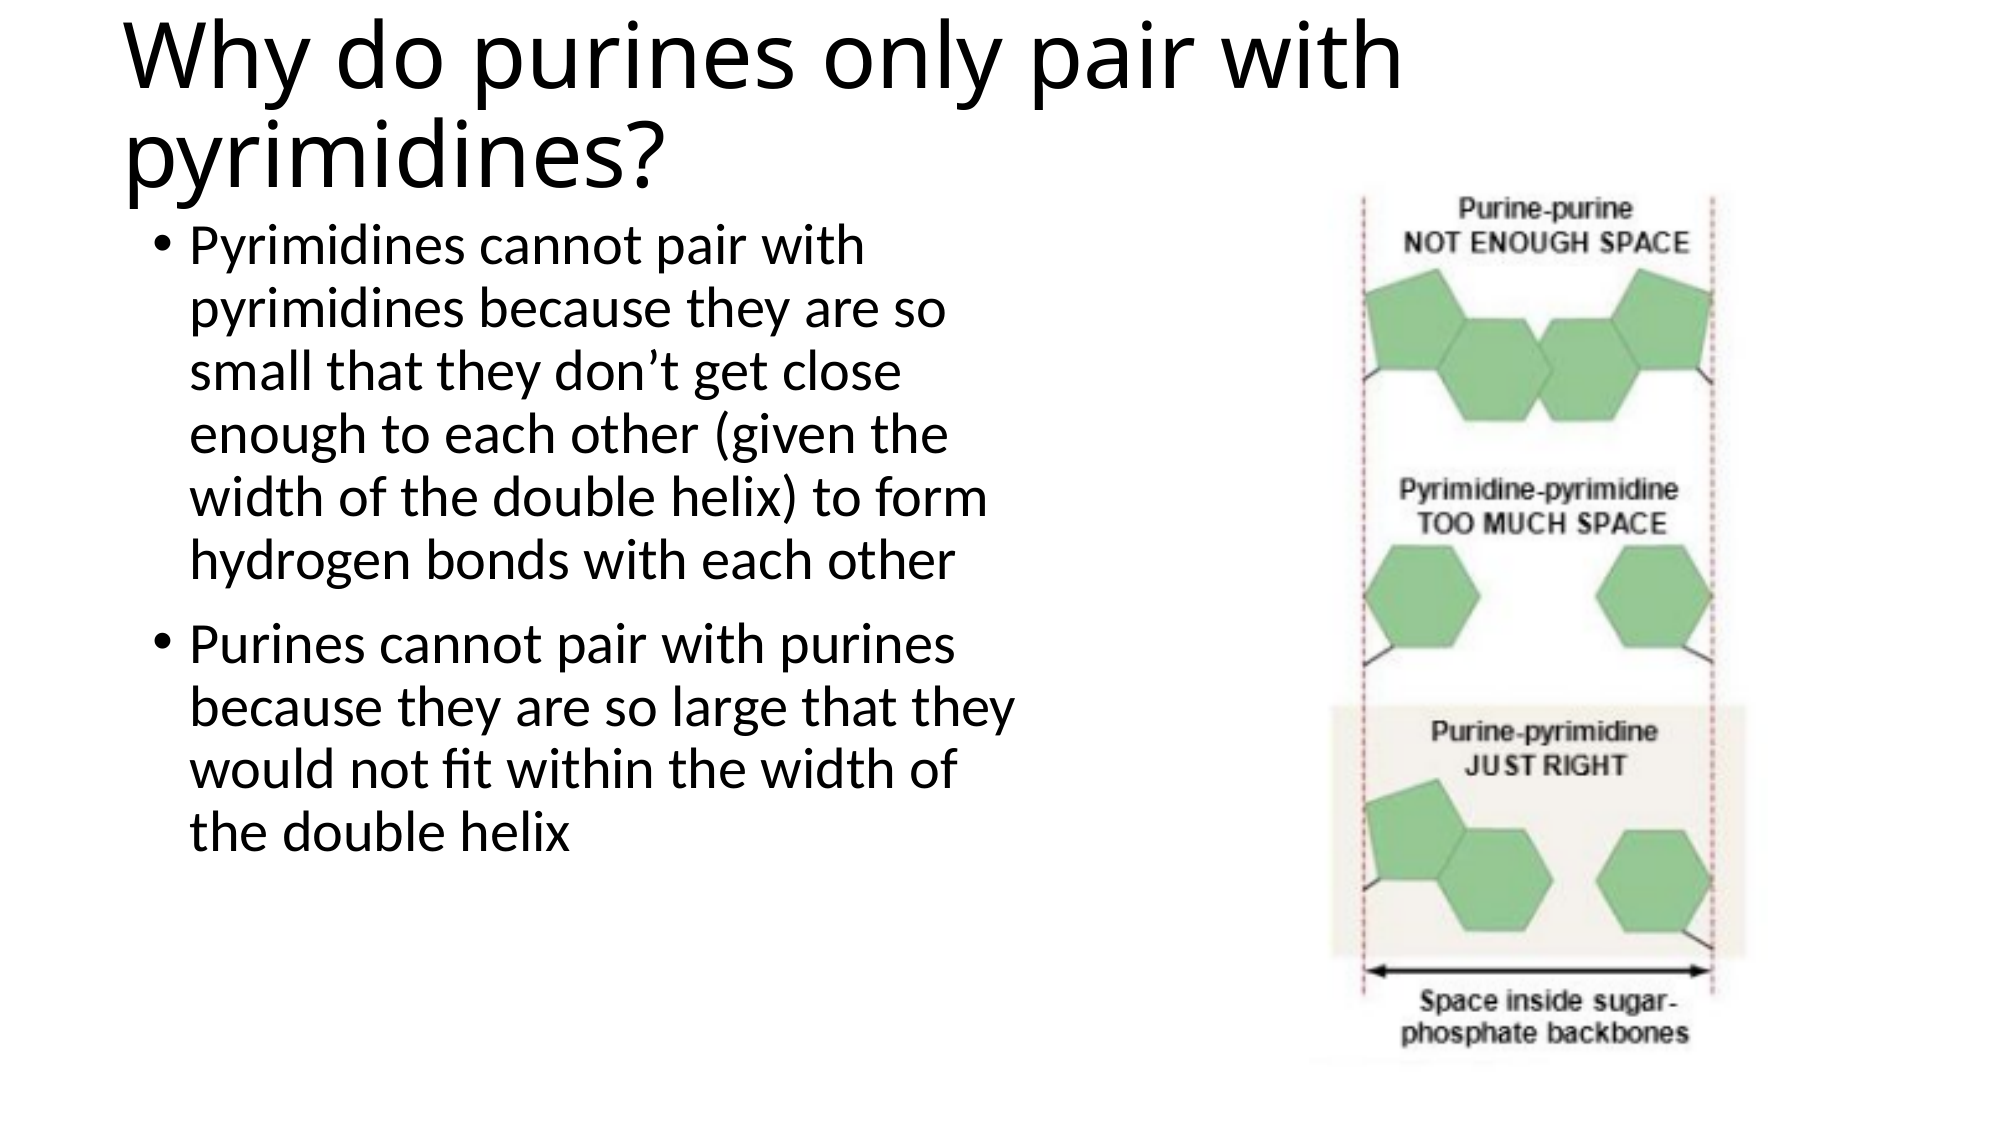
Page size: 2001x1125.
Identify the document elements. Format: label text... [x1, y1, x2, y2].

list Pyrimidines cannot pair with pyrimidines because they are so small that they don’t get close enough to each other (given the width of the double helix) to form hydrogen bonds with each other Purines cannot pair with purines because they are so large that they would not fit within the width of the double helix [137, 206, 1057, 921]
title Why do purines only pair with pyrimidines? [107, 0, 1833, 218]
picture [1309, 180, 1768, 1089]
